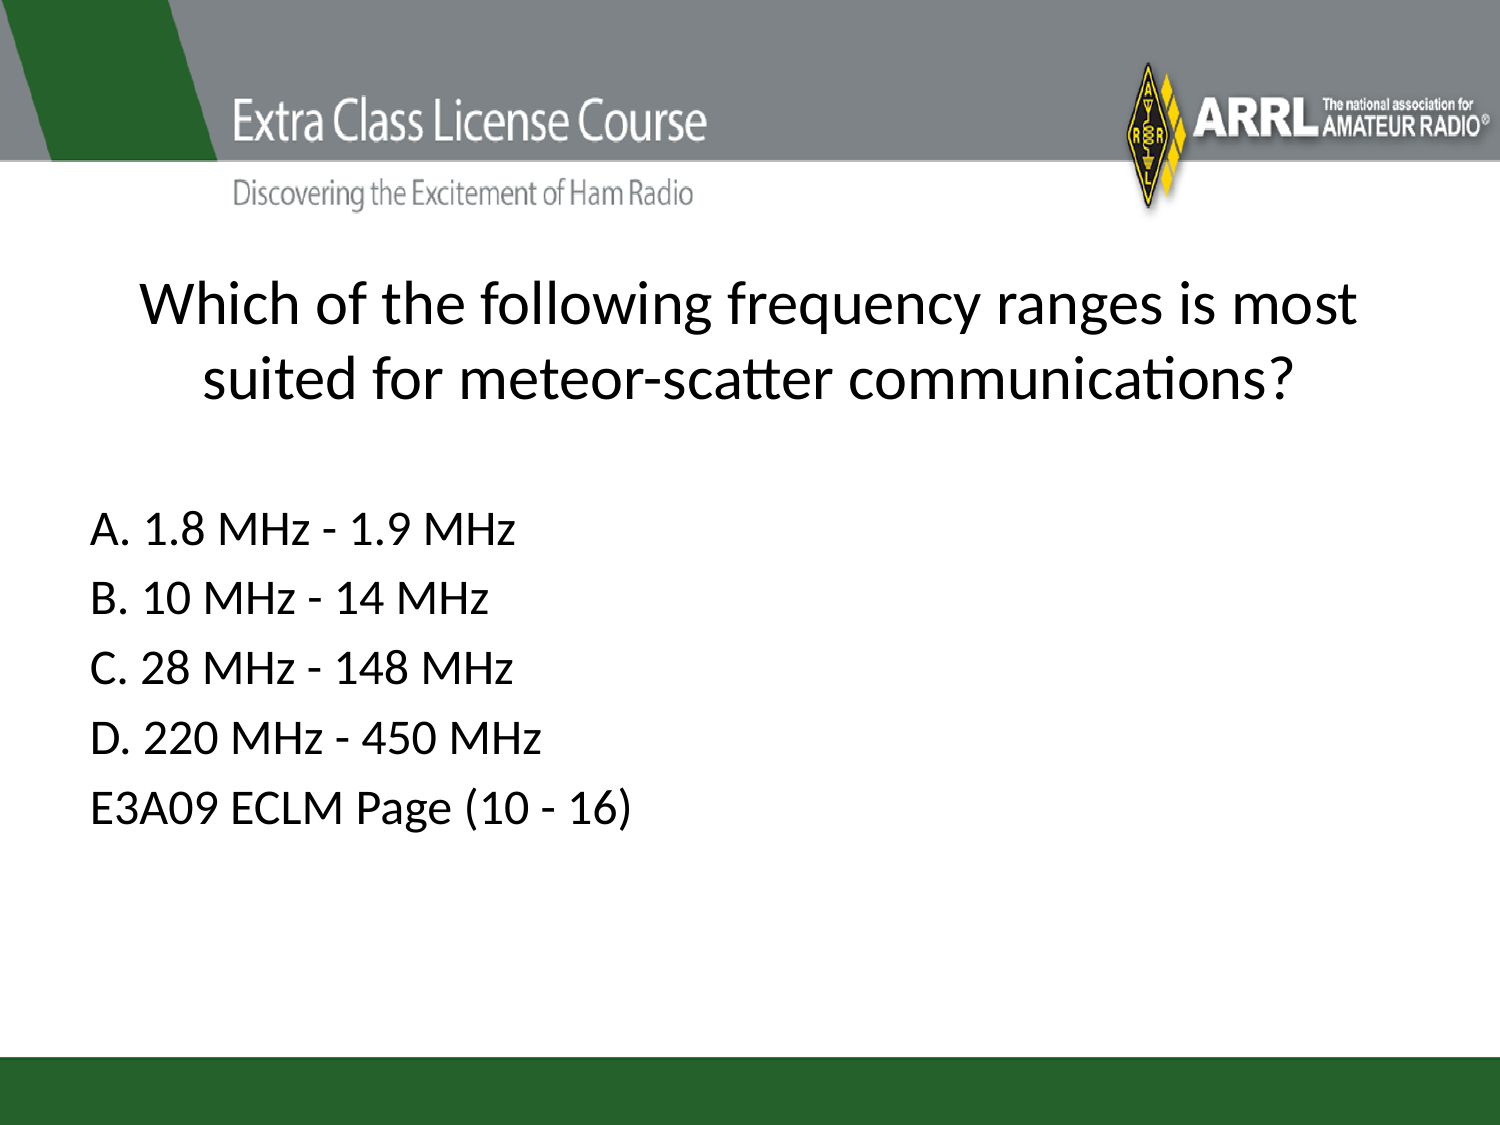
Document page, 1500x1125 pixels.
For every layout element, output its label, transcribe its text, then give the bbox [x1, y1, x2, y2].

title Which of the following frequency ranges is most suited for meteor-scatter communications? [75, 254, 1425, 435]
picture [0, 0, 1500, 1125]
list A. 1.8 MHz - 1.9 MHz B. 10 MHz - 14 MHz C. 28 MHz - 148 MHz D. 220 MHz - 450 MHz E3A09 ECLM Page (10 - 16) [75, 487, 1425, 1005]
